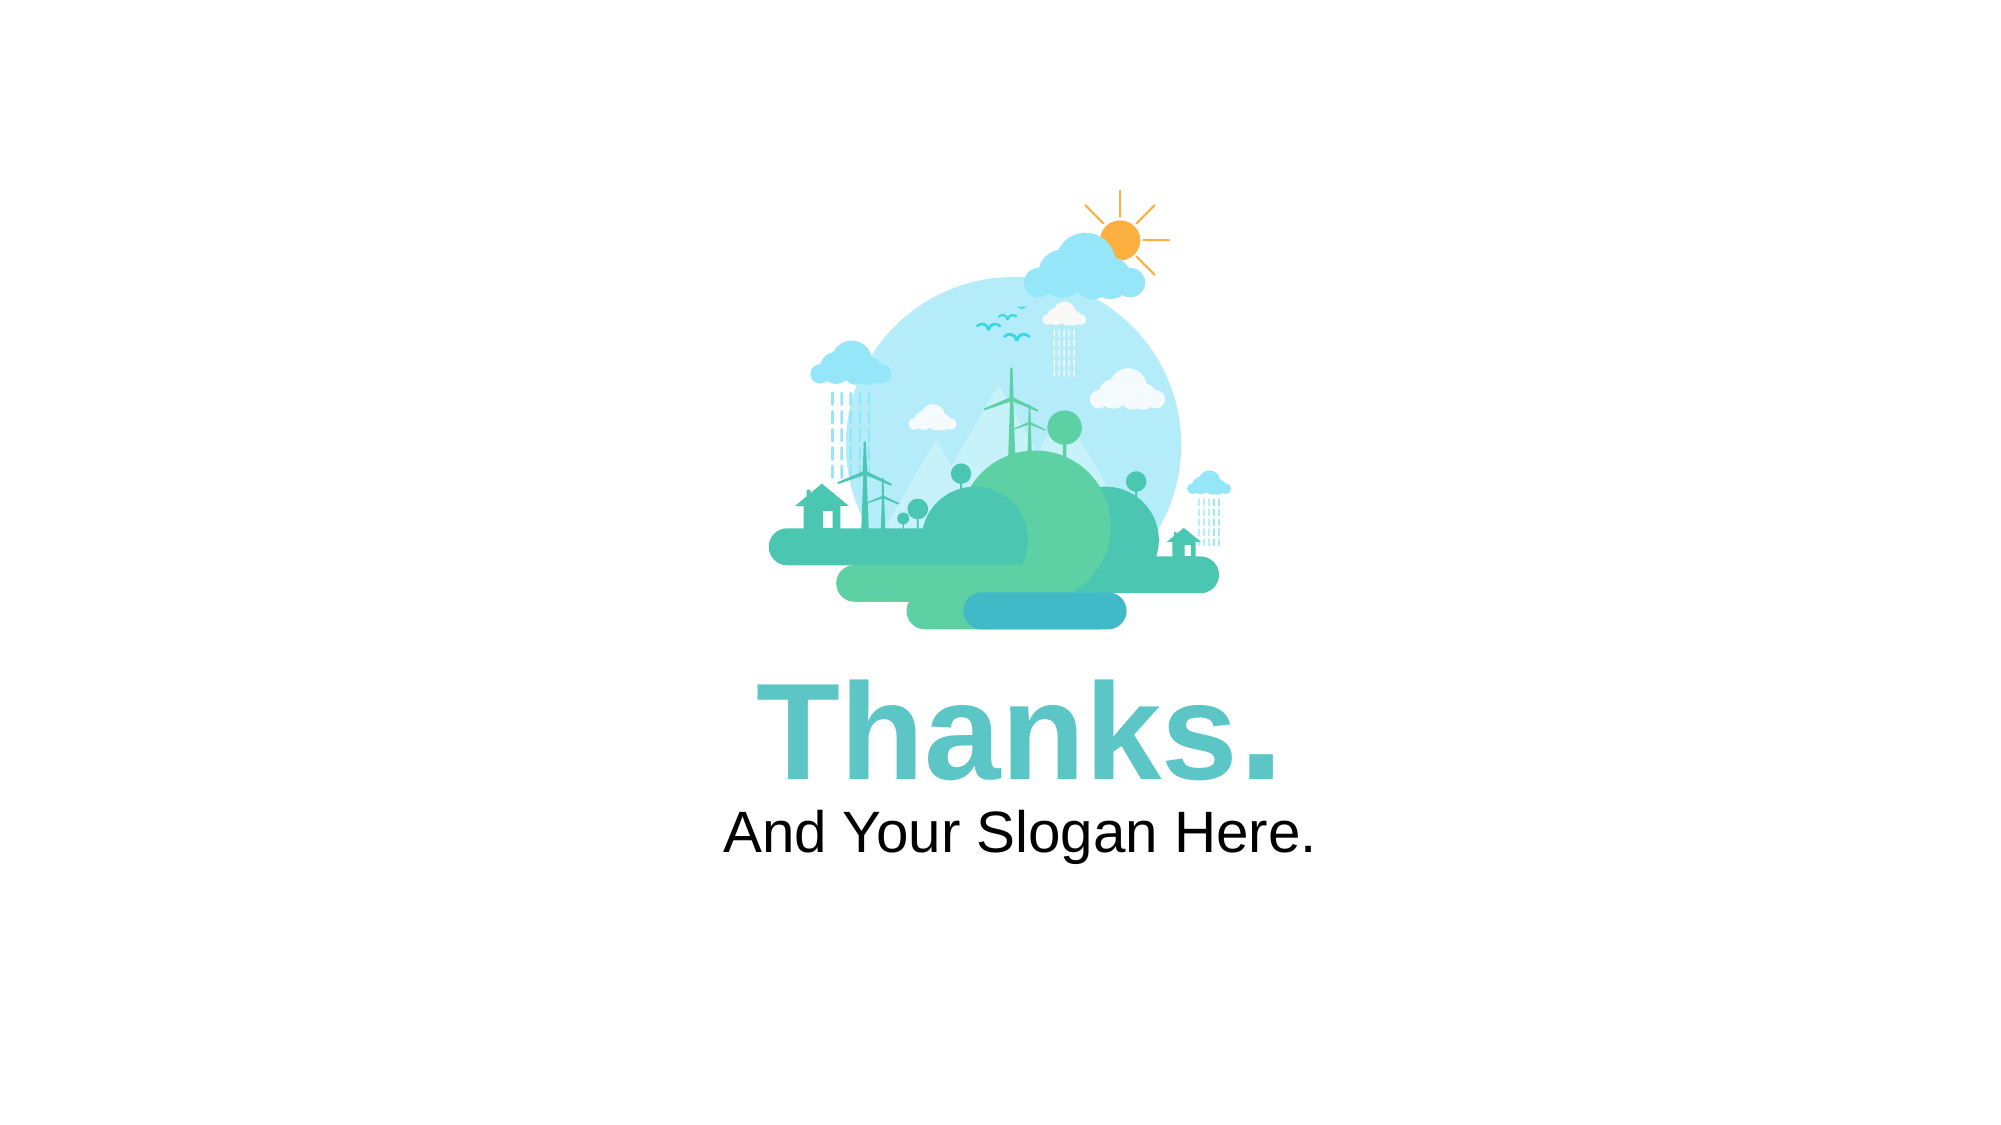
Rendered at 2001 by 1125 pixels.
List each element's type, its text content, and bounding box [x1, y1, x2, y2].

text_box Thanks. [480, 615, 1561, 823]
title And Your Slogan Here. [575, 823, 1466, 873]
